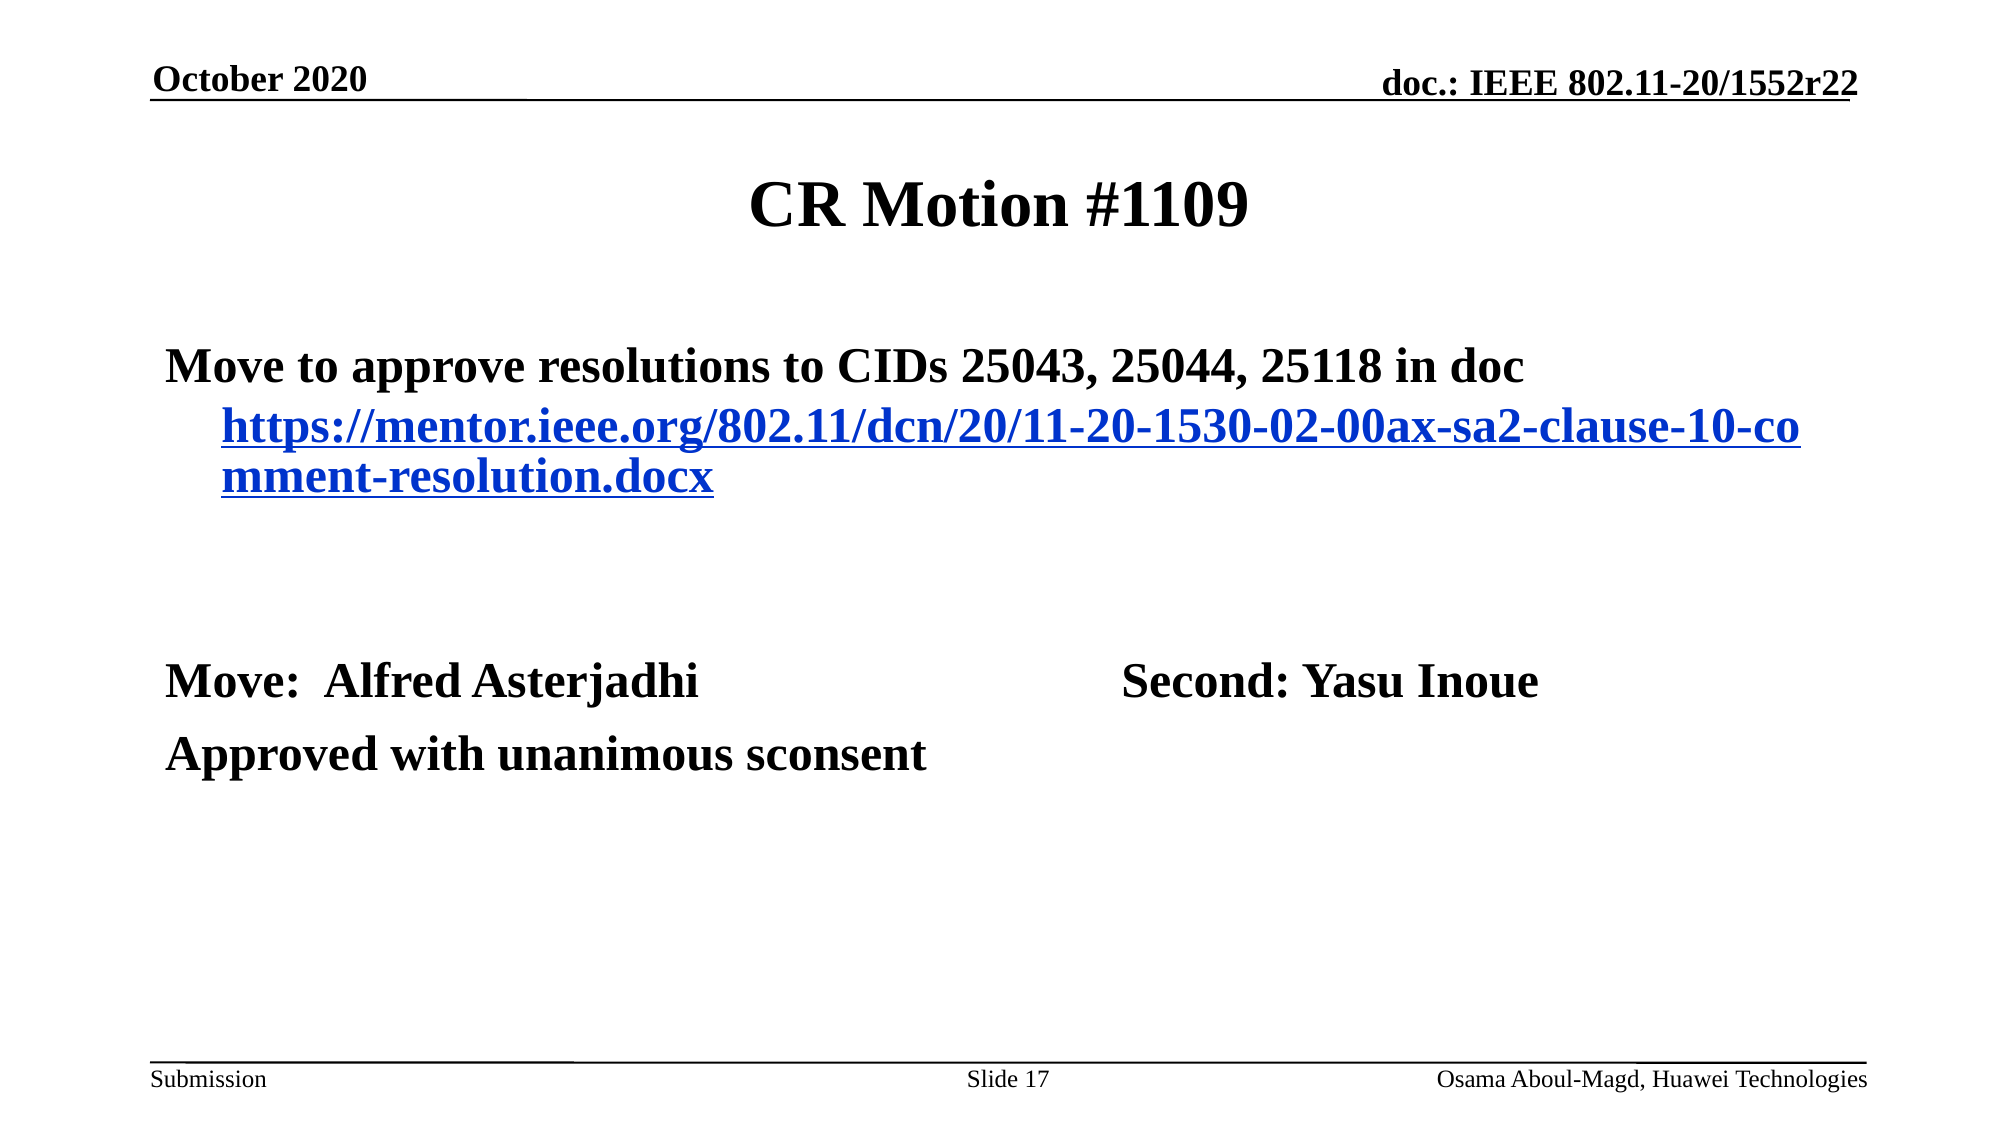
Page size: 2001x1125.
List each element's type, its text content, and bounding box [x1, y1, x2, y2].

title CR Motion #1109 [149, 112, 1850, 288]
list Move to approve resolutions to CIDs 25043, 25044, 25118 in doc https://mentor.ieee.org/802.11/dcn/20/11-20-1530-02-00ax-sa2-clause-10-comment-resolution.docx Move: Alfred Asterjadhi Second: Yasu Inoue Approved with unanimous sconsent [149, 324, 1850, 1000]
footer Osama Aboul-Magd, Huawei Technologies [1171, 1061, 1869, 1093]
slide_number Slide 17 [950, 1061, 1067, 1123]
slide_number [152, 54, 563, 100]
